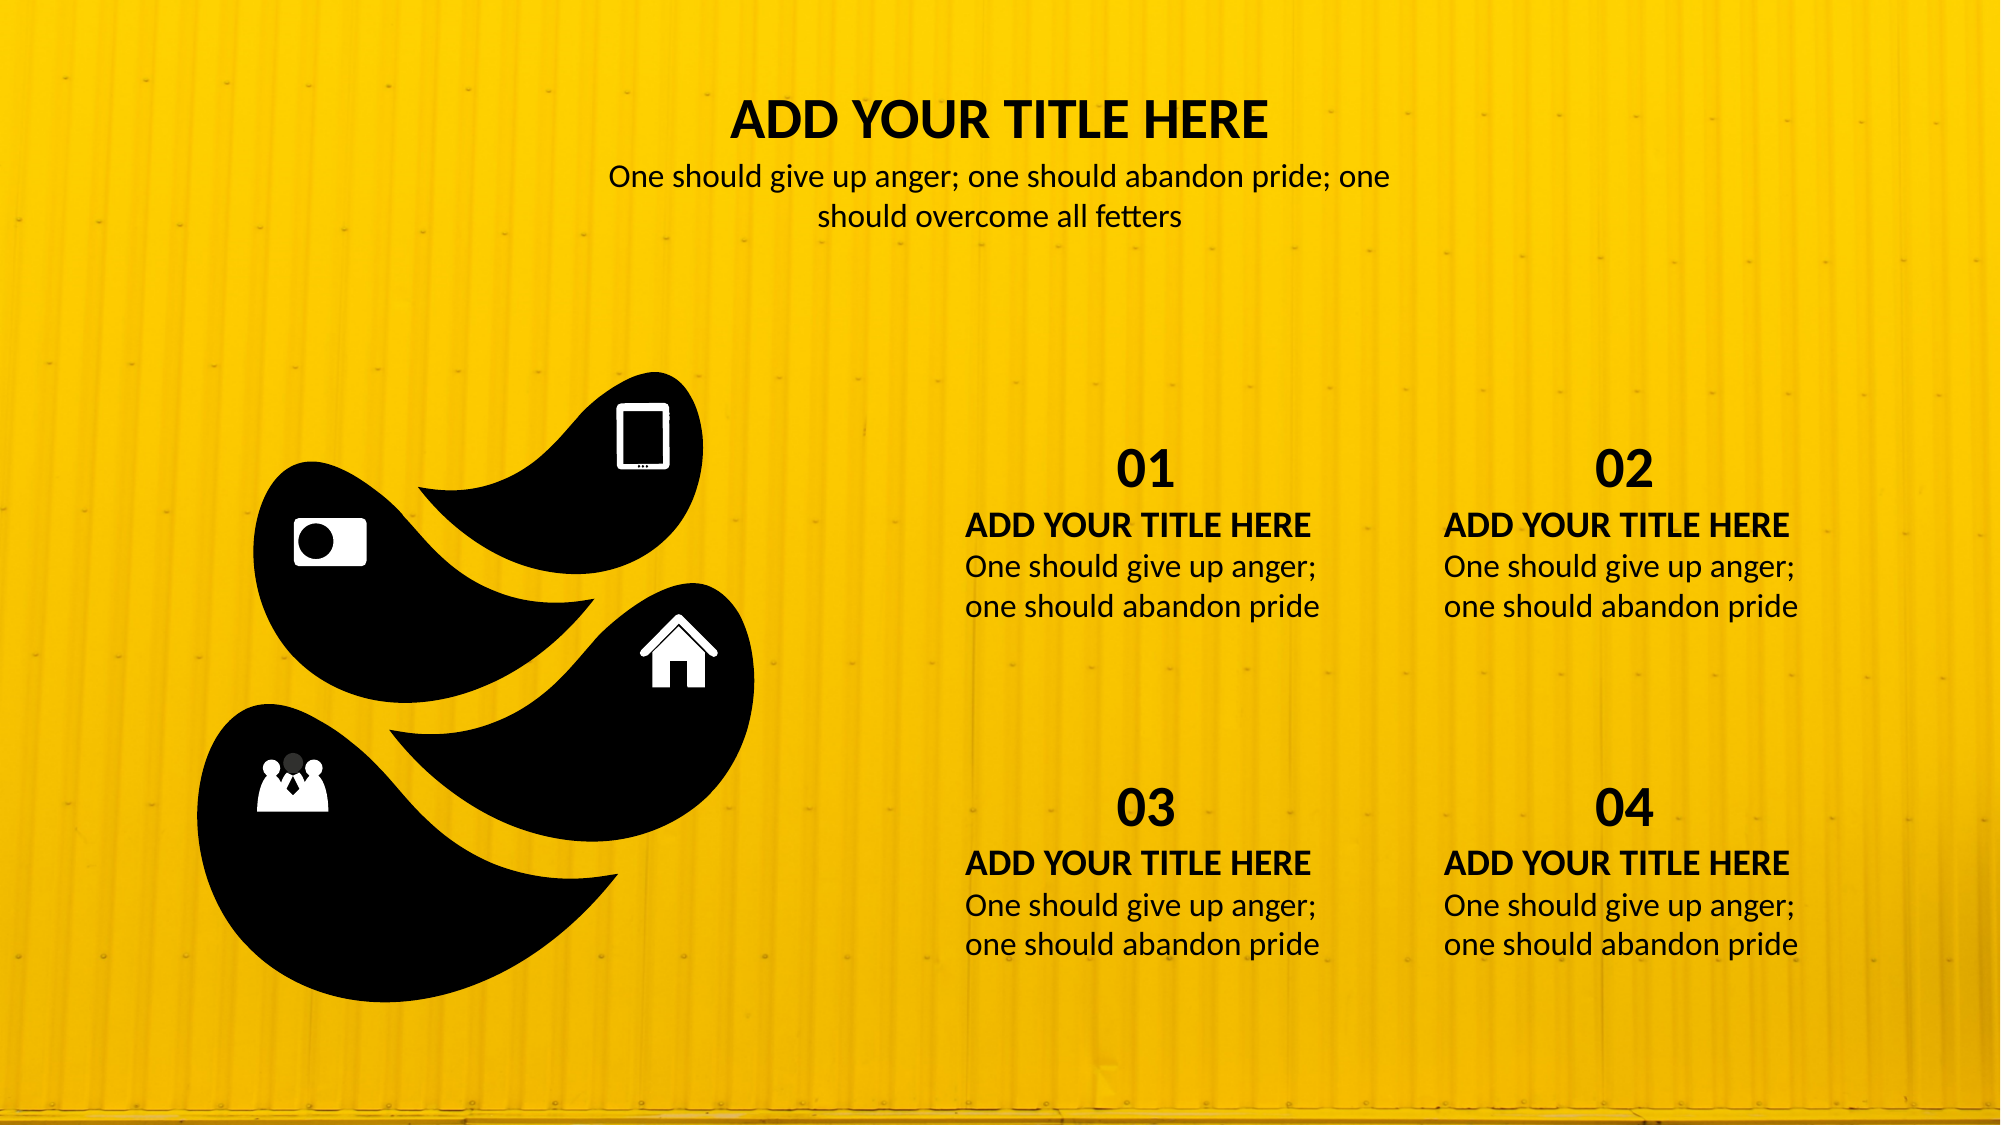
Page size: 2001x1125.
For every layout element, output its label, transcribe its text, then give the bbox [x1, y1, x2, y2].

text_box 03 ADD YOUR TITLE HERE One should give up anger; one should abandon pride [950, 760, 1342, 970]
text_box 04 ADD YOUR TITLE HERE One should give up anger; one should abandon pride [1429, 760, 1821, 970]
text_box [252, 460, 595, 706]
picture [0, 0, 2001, 1125]
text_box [417, 371, 704, 577]
text_box ADD YOUR TITLE HERE [711, 72, 1289, 147]
text_box 02 ADD YOUR TITLE HERE One should give up anger; one should abandon pride [1429, 422, 1821, 632]
text_box 01 ADD YOUR TITLE HERE One should give up anger; one should abandon pride [950, 422, 1342, 632]
text_box One should give up anger; one should abandon pride; one should overcome all fetters [548, 147, 1452, 242]
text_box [389, 582, 756, 845]
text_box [195, 703, 619, 1007]
